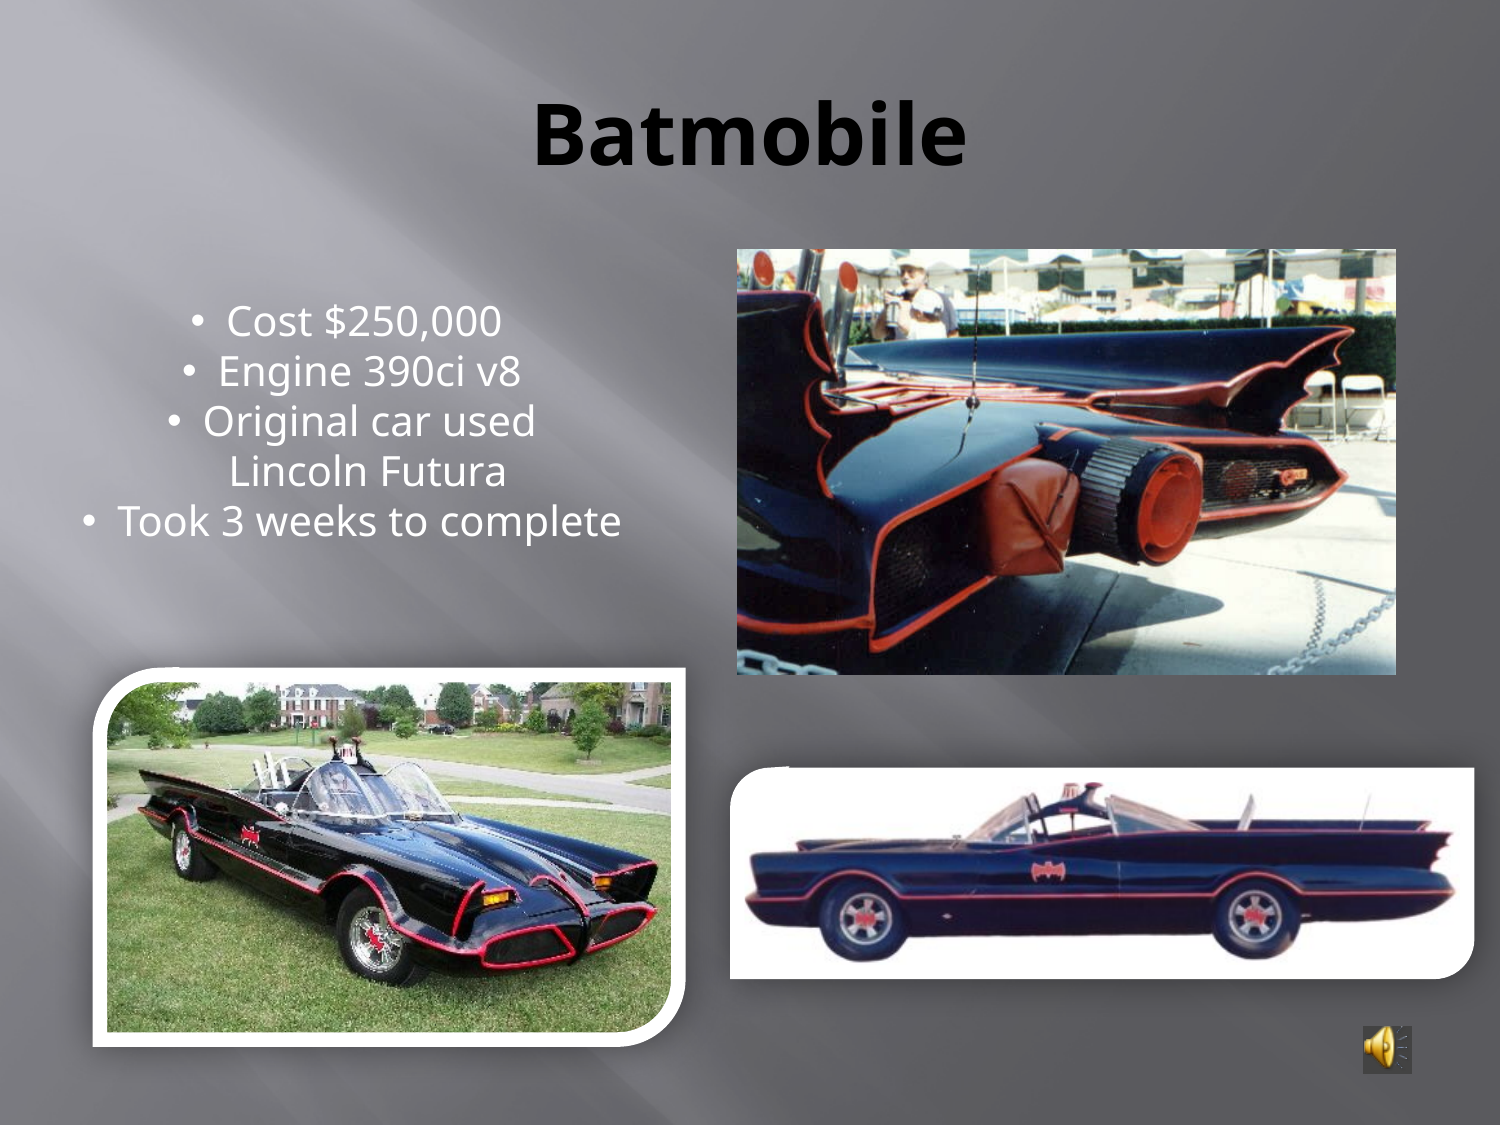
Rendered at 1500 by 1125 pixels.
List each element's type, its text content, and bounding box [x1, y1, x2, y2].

picture [737, 774, 1468, 973]
picture [1362, 1024, 1413, 1076]
text_box Cost $250,000 Engine 390ci v8 Original car used Lincoln Futura Took 3 weeks to complete [37, 287, 688, 598]
title Batmobile [75, 37, 1425, 225]
picture [99, 674, 679, 1040]
picture [737, 249, 1396, 676]
